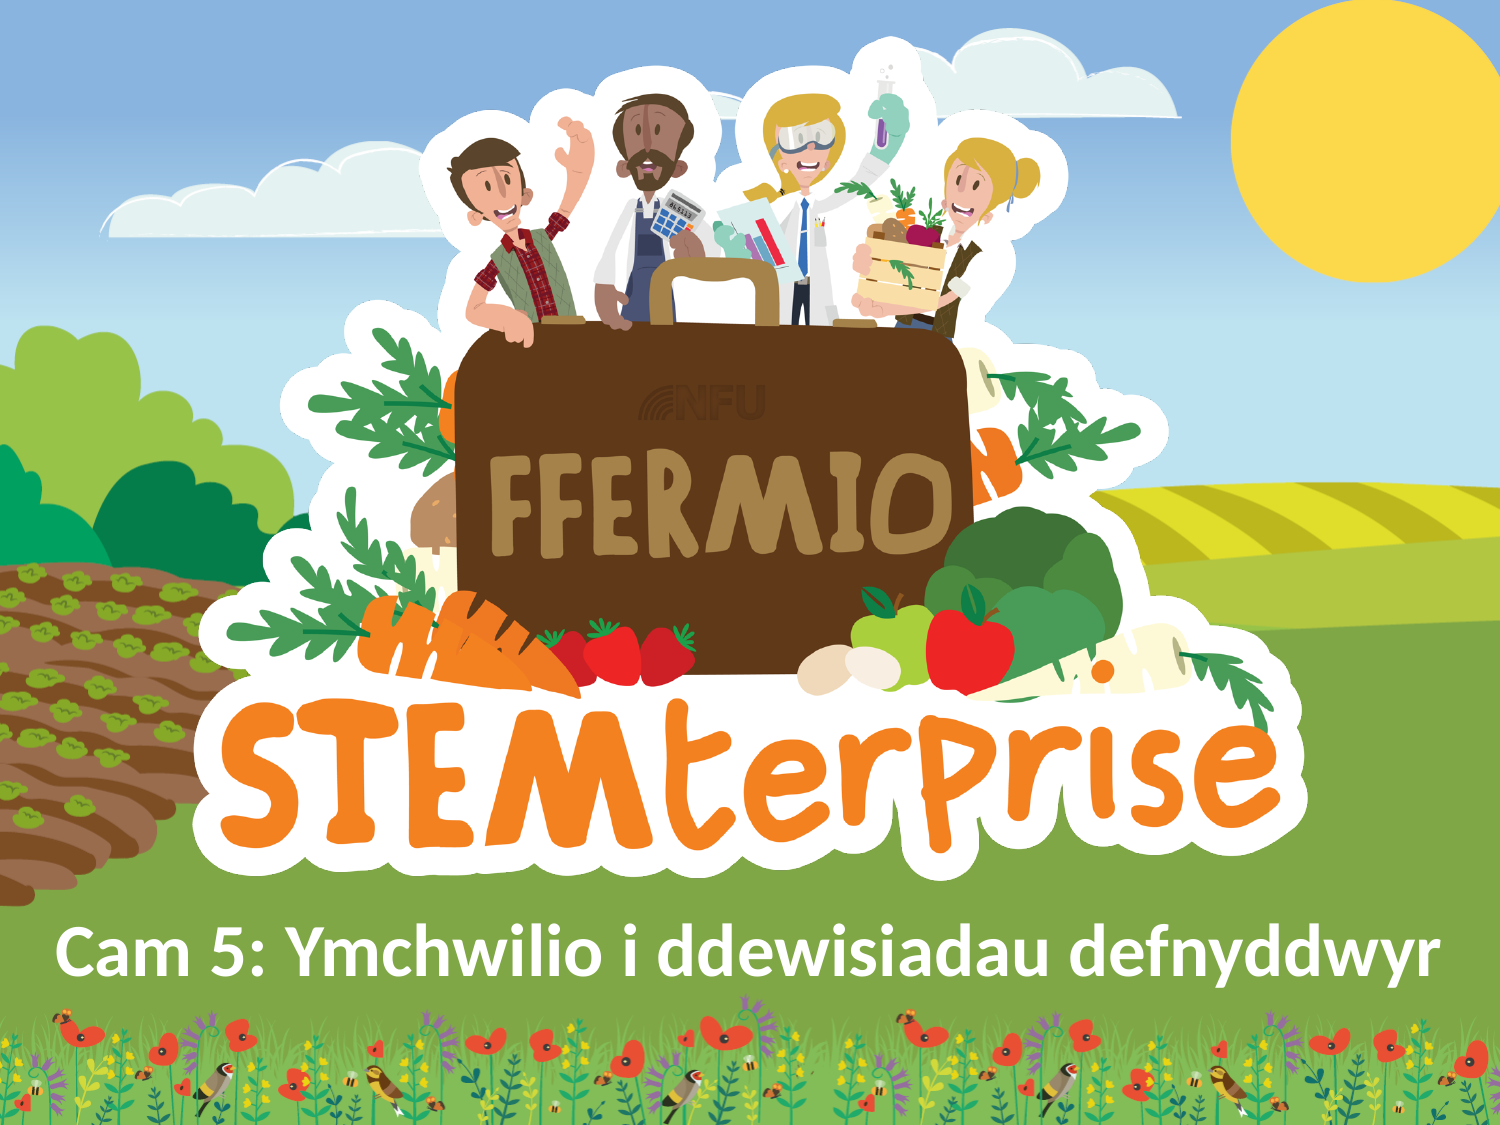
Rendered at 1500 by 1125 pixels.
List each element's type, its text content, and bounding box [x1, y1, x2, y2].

title Cam 5: Ymchwilio i ddewisiadau defnyddwyr [29, 857, 1471, 1035]
picture [0, 0, 1500, 1125]
